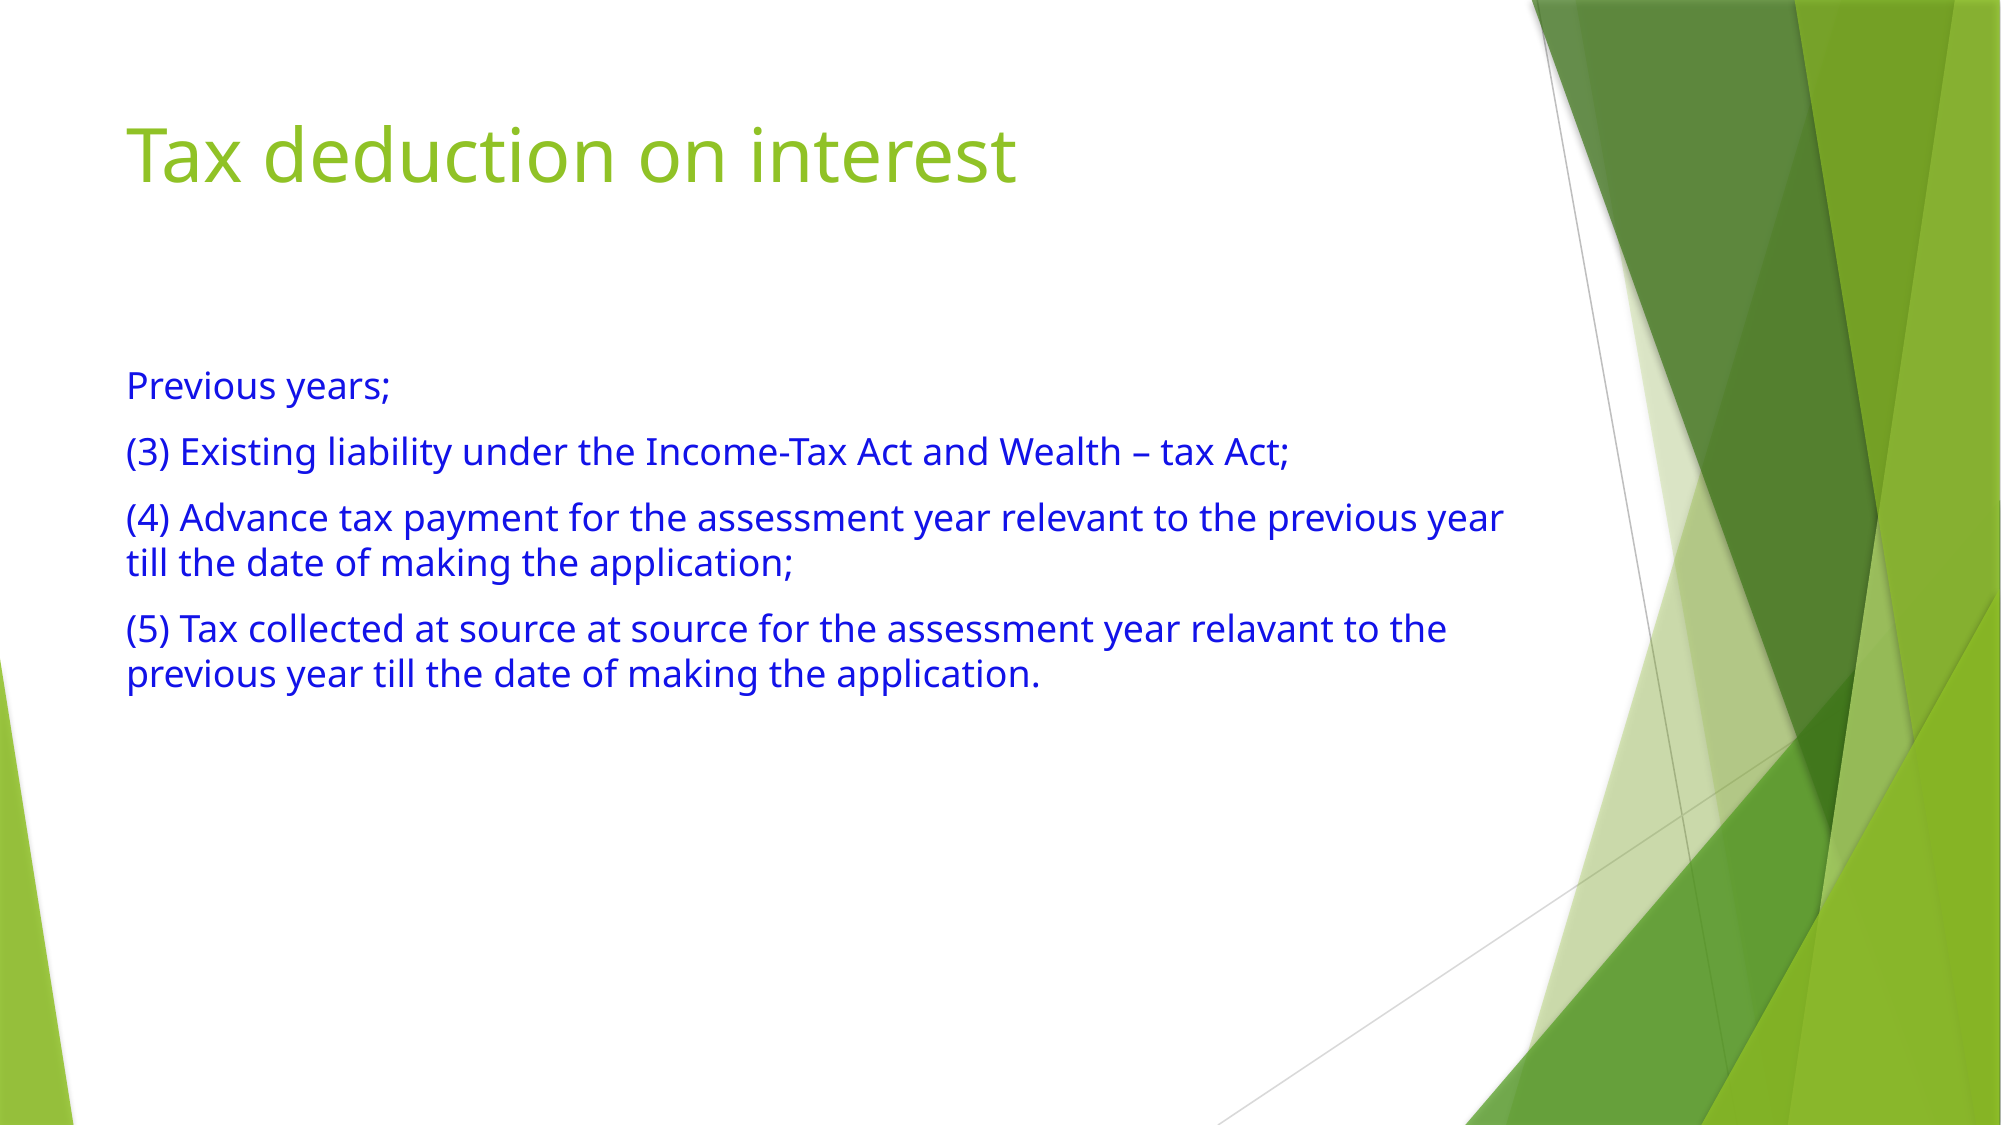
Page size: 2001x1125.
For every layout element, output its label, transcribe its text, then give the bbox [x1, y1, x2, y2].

title Tax deduction on interest [111, 99, 1522, 317]
list Previous years; (3) Existing liability under the Income-Tax Act and Wealth – tax Act; (4) Advance tax payment for the assessment year relevant to the previous year till the date of making the application; (5) Tax collected at source at source for the assessment year relavant to the previous year till the date of making the application. [111, 354, 1522, 992]
